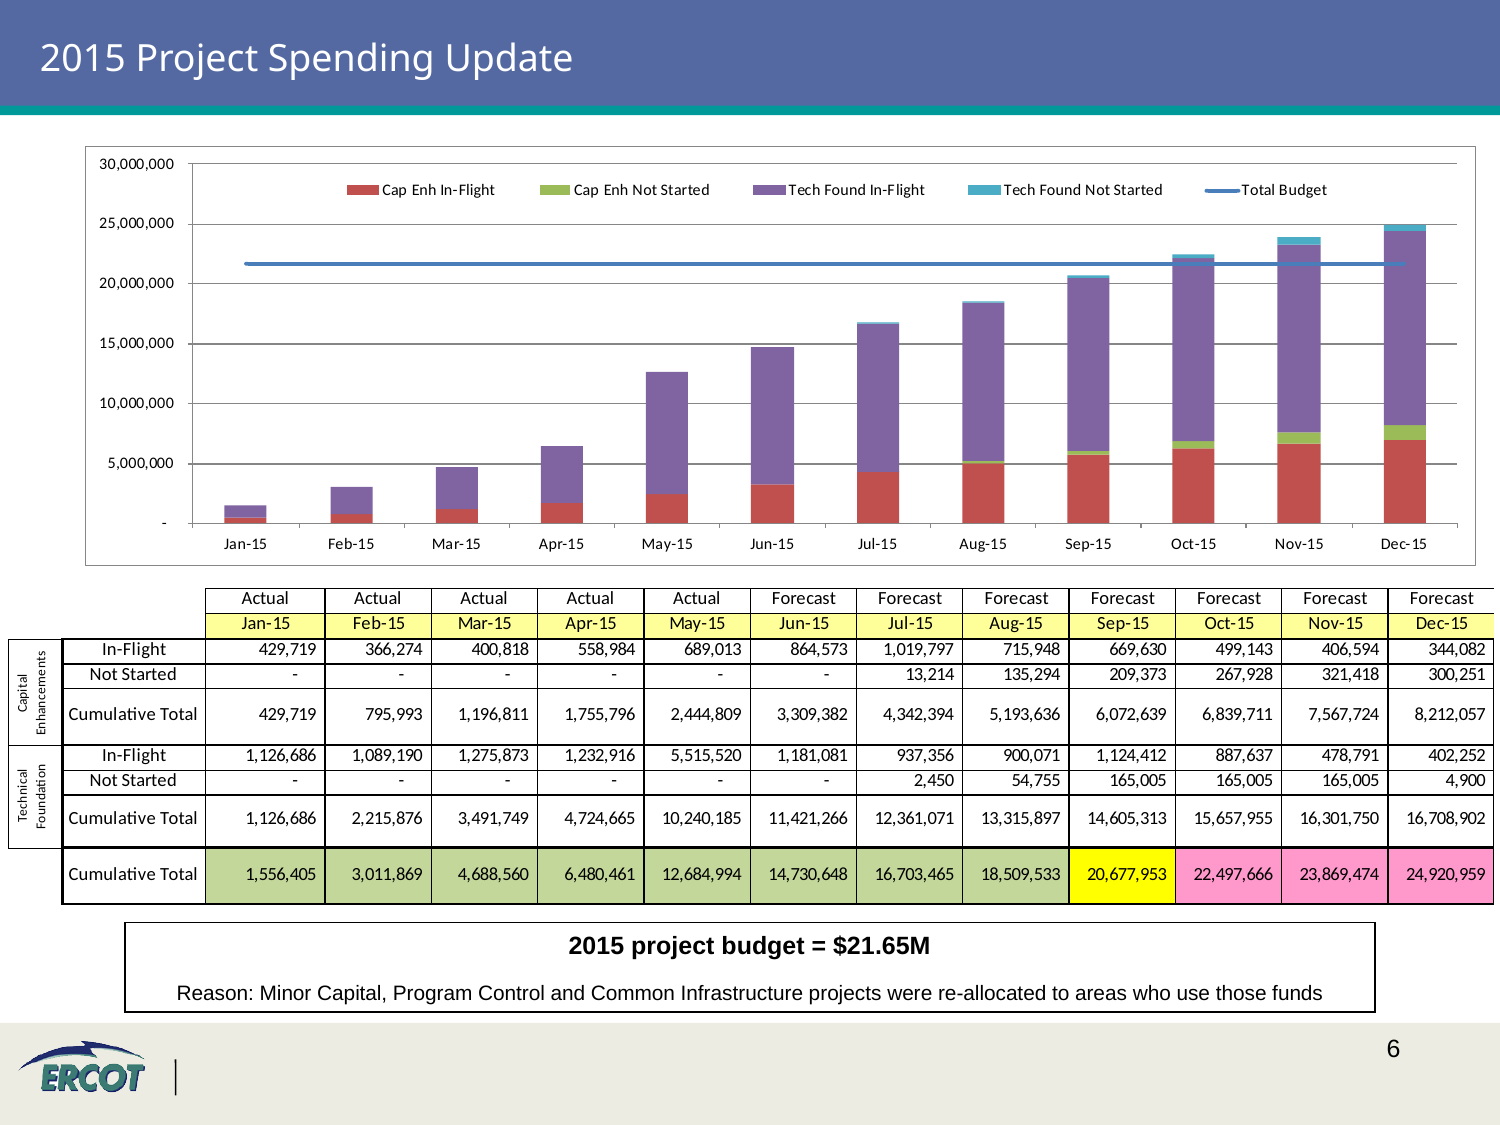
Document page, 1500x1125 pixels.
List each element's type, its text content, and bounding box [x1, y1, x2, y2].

title 2015 Project Spending Update [24, 0, 1350, 113]
picture [10, 1031, 151, 1111]
picture [7, 130, 1496, 907]
text_box 2015 project budget = $21.65M Reason: Minor Capital, Program Control and Common Infrastructure projects were re-allocated to areas who use those funds [125, 922, 1375, 1013]
